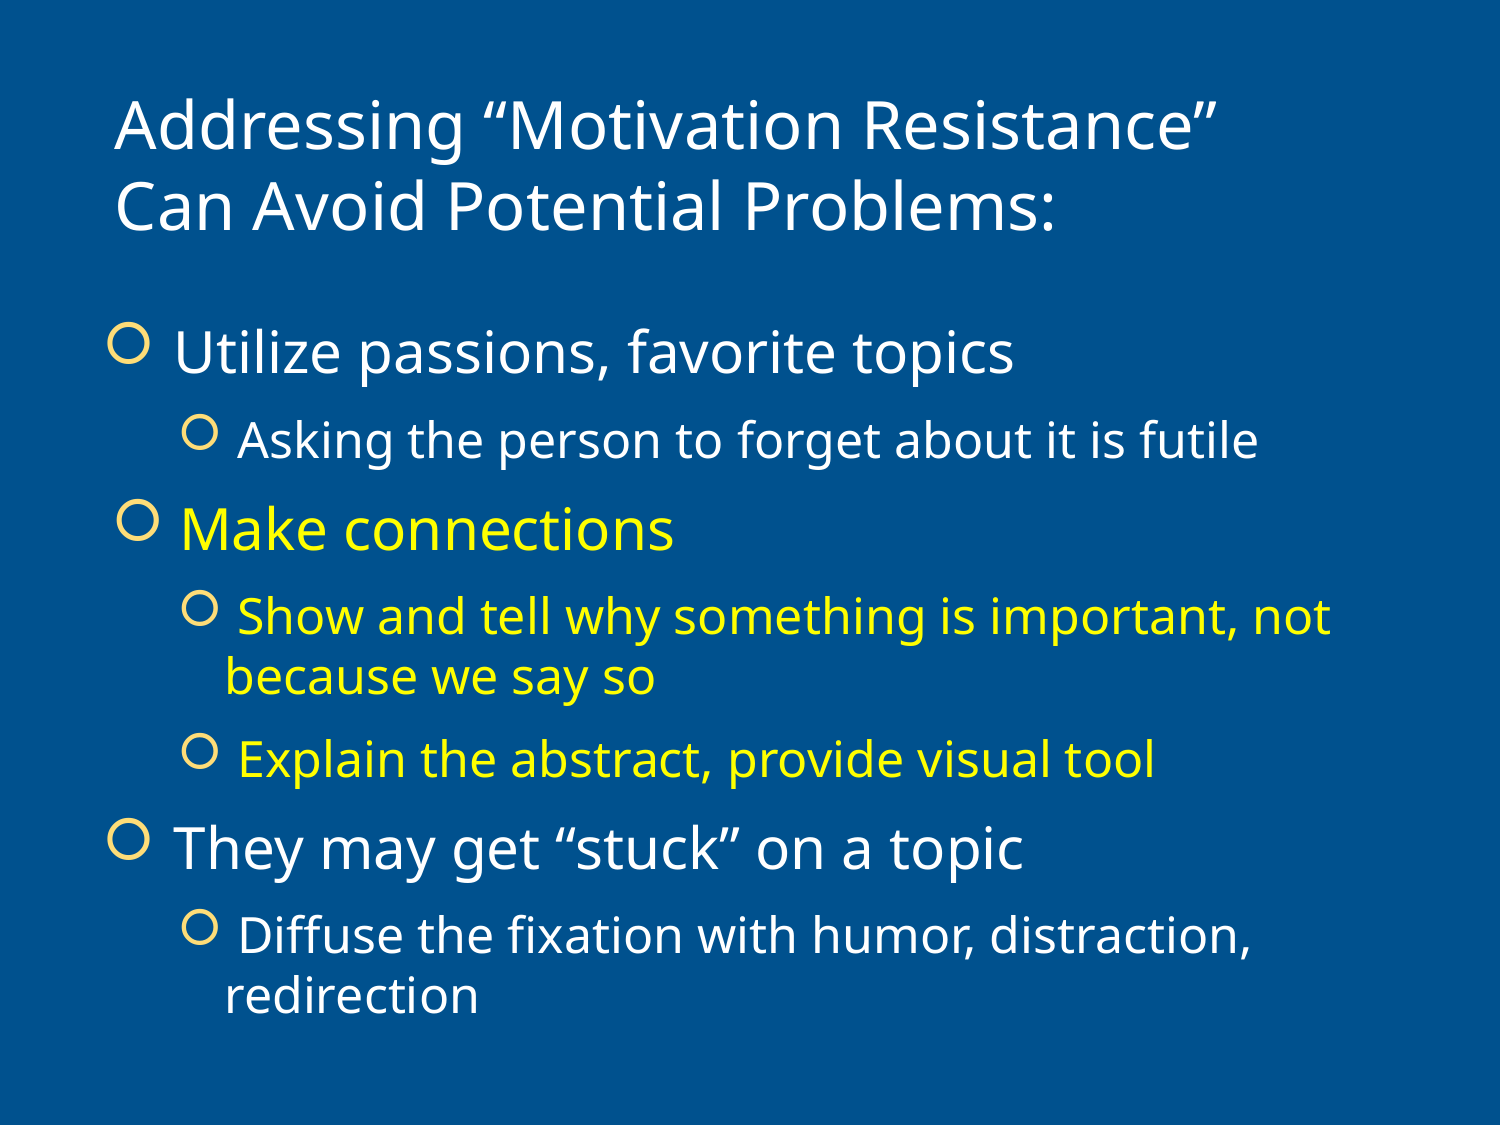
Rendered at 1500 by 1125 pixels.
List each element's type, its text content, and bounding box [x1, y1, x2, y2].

list Utilize passions, favorite topics Asking the person to forget about it is futile Make connections Show and tell why something is important, not because we say so Explain the abstract, provide visual tool They may get “stuck” on a topic Diffuse the fixation with humor, distraction, redirection [87, 337, 1375, 1003]
title Addressing “Motivation Resistance” Can Avoid Potential Problems: [99, 87, 1413, 240]
